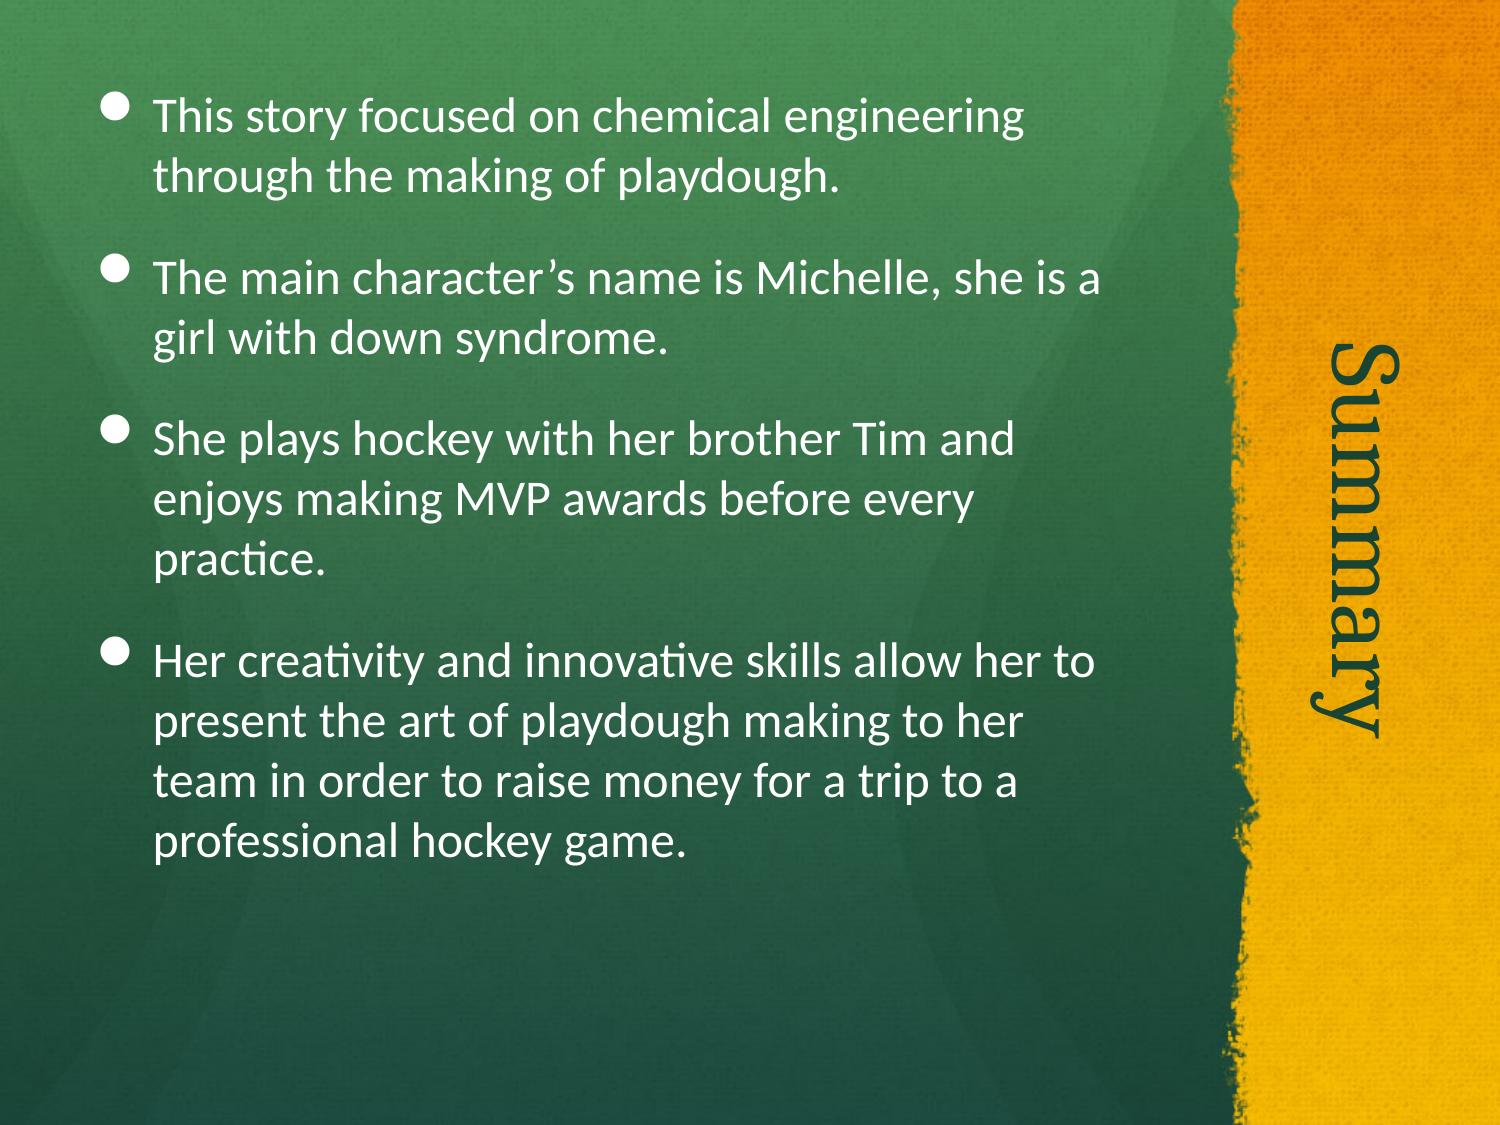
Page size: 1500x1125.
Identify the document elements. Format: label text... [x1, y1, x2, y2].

list This story focused on chemical engineering through the making of playdough. The main character’s name is Michelle, she is a girl with down syndrome. She plays hockey with her brother Tim and enjoys making MVP awards before every practice. Her creativity and innovative skills allow her to present the art of playdough making to her team in order to raise money for a trip to a professional hockey game. [81, 75, 1150, 1029]
picture [0, 0, 1500, 1125]
title Summary [1250, 75, 1496, 1029]
